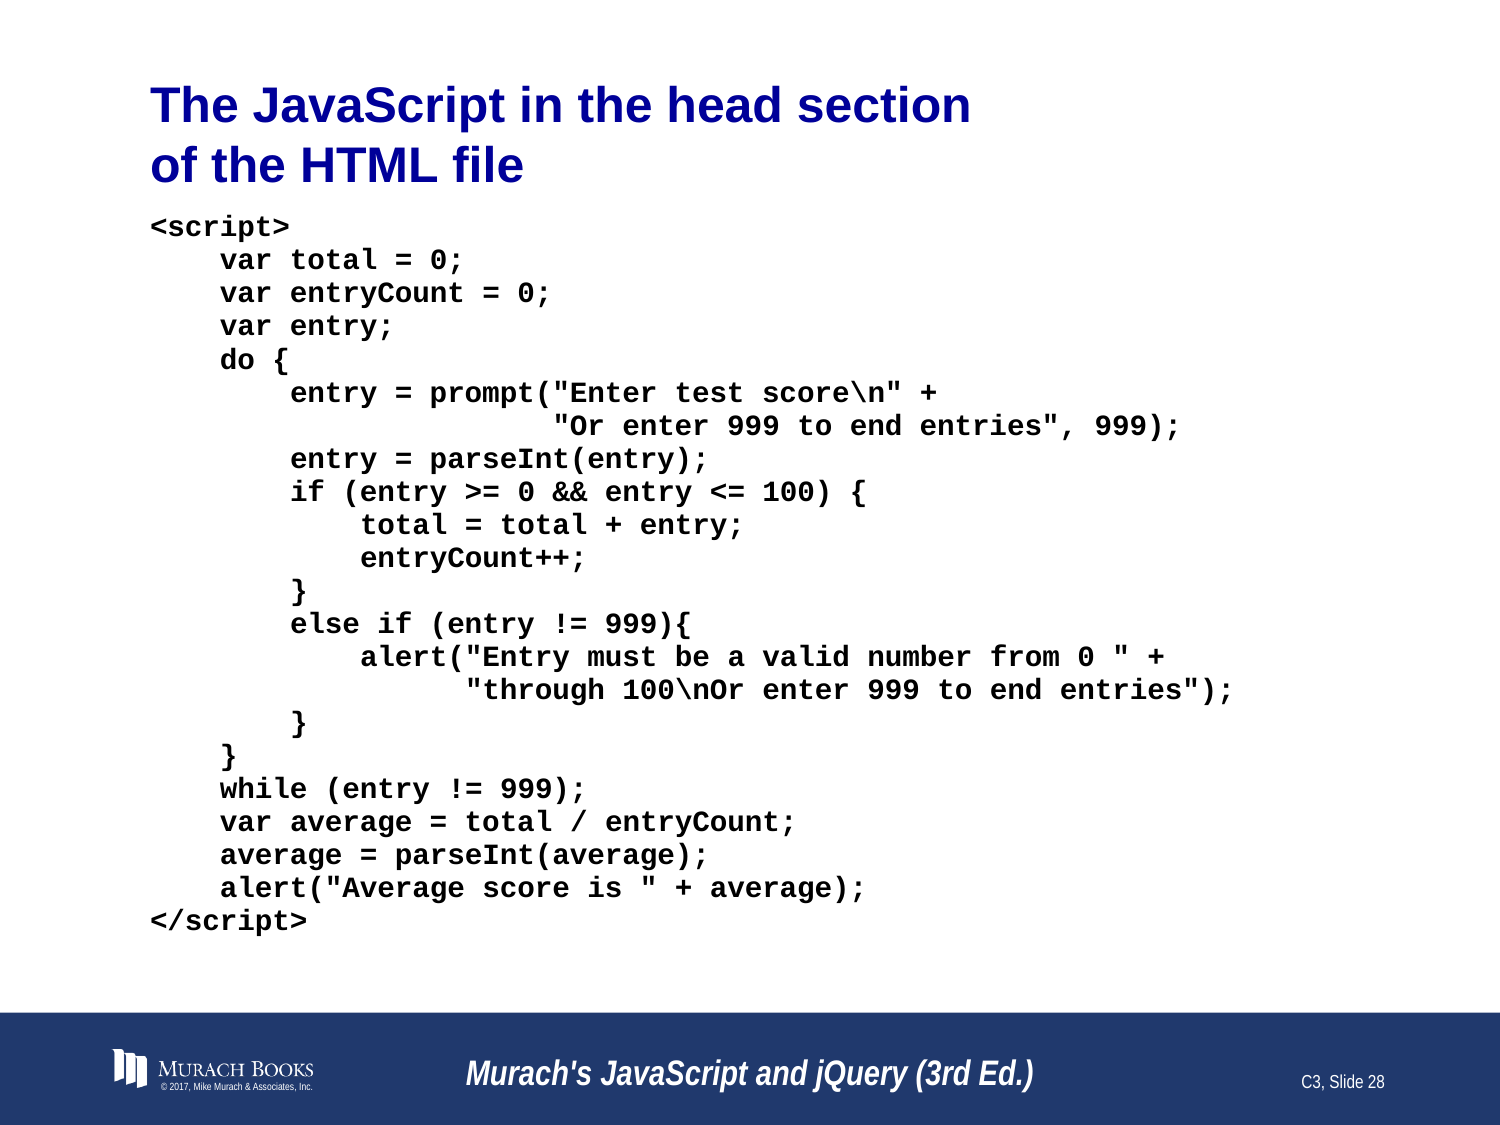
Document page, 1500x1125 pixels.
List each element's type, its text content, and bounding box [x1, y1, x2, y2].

title The JavaScript in the head section of the HTML file [150, 72, 1350, 194]
slide_number Murach's JavaScript and jQuery (3rd Ed.) [463, 1025, 1050, 1100]
footer © 2017, Mike Murach & Associates, Inc. [12, 1025, 463, 1100]
slide_number C3, Slide 28 [1087, 1025, 1400, 1100]
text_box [149, 212, 1350, 945]
